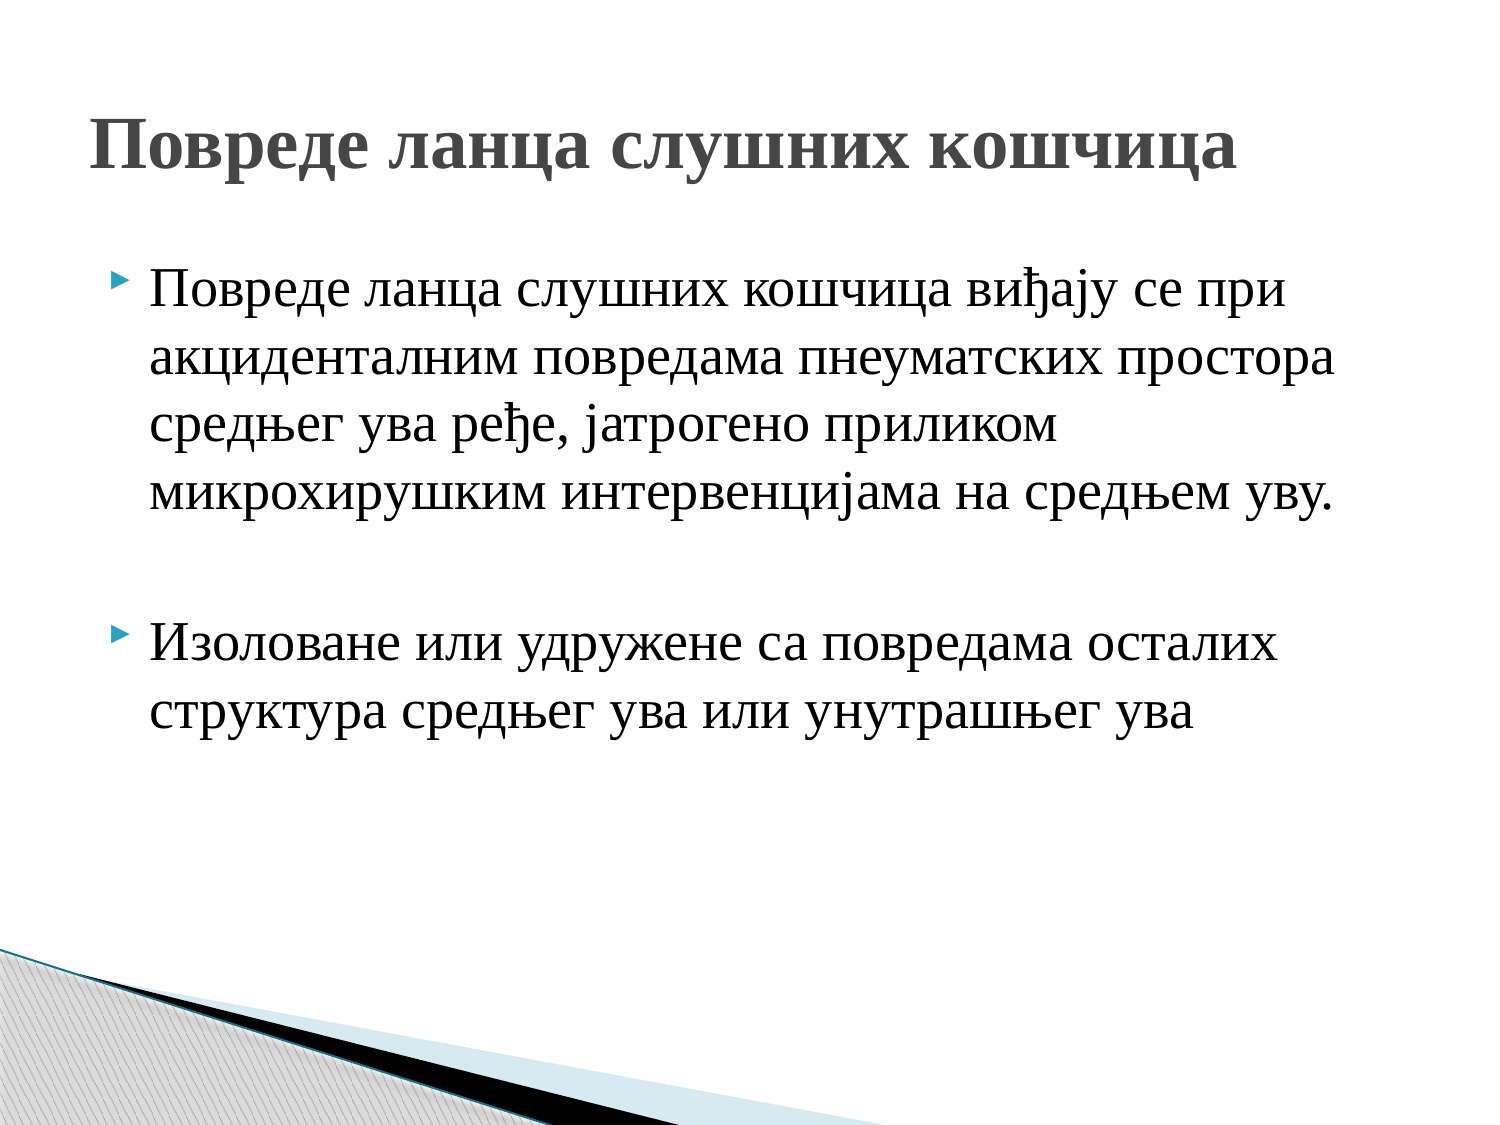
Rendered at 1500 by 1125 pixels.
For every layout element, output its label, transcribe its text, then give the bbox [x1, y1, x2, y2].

list Повреде ланца слушних кошчица виђају се при акциденталним повредама пнеуматских простора средњег ува ређе, јатрогено приликом микрохирушким интервенцијама на средњем уву. Изоловане или удружене са повредама осталих структура средњег ува или унутрашњег ува [74, 242, 1426, 986]
title Повреде ланца слушних кошчица [75, 45, 1425, 233]
